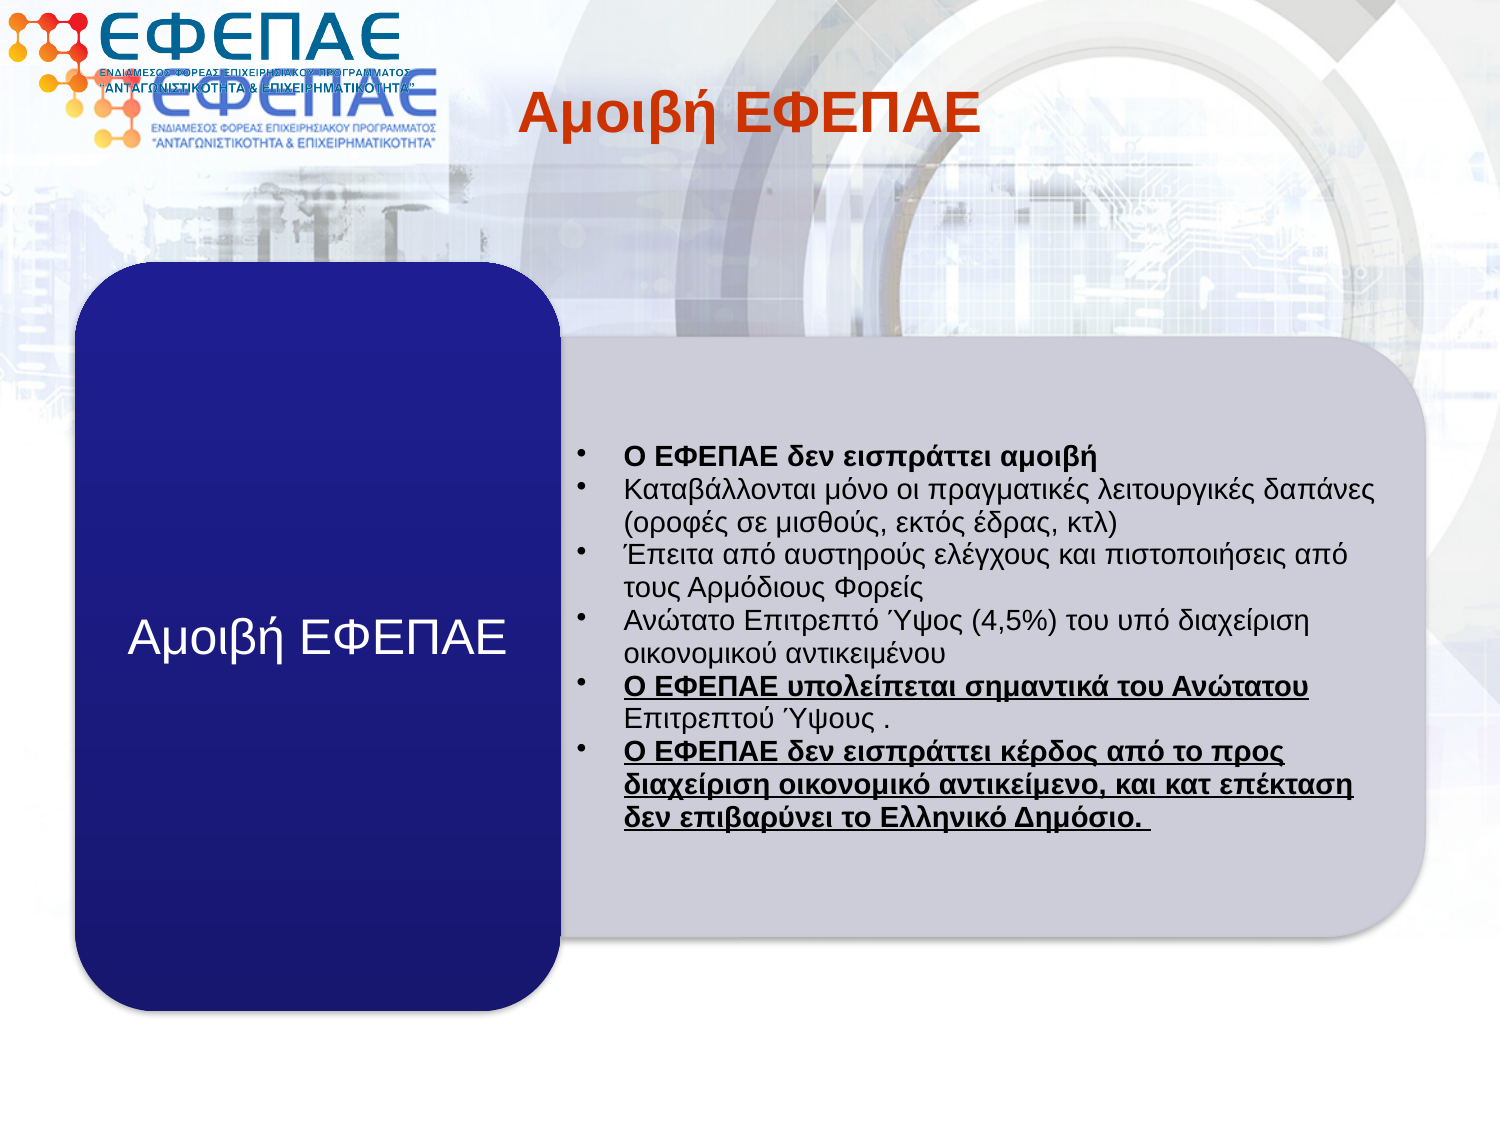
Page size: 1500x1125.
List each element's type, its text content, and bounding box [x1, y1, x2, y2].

title Αμοιβή ΕΦΕΠΑΕ [76, 30, 1424, 188]
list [74, 262, 1426, 1012]
picture [0, 0, 423, 106]
table_cell 15 [0, 0, 1500, 1125]
